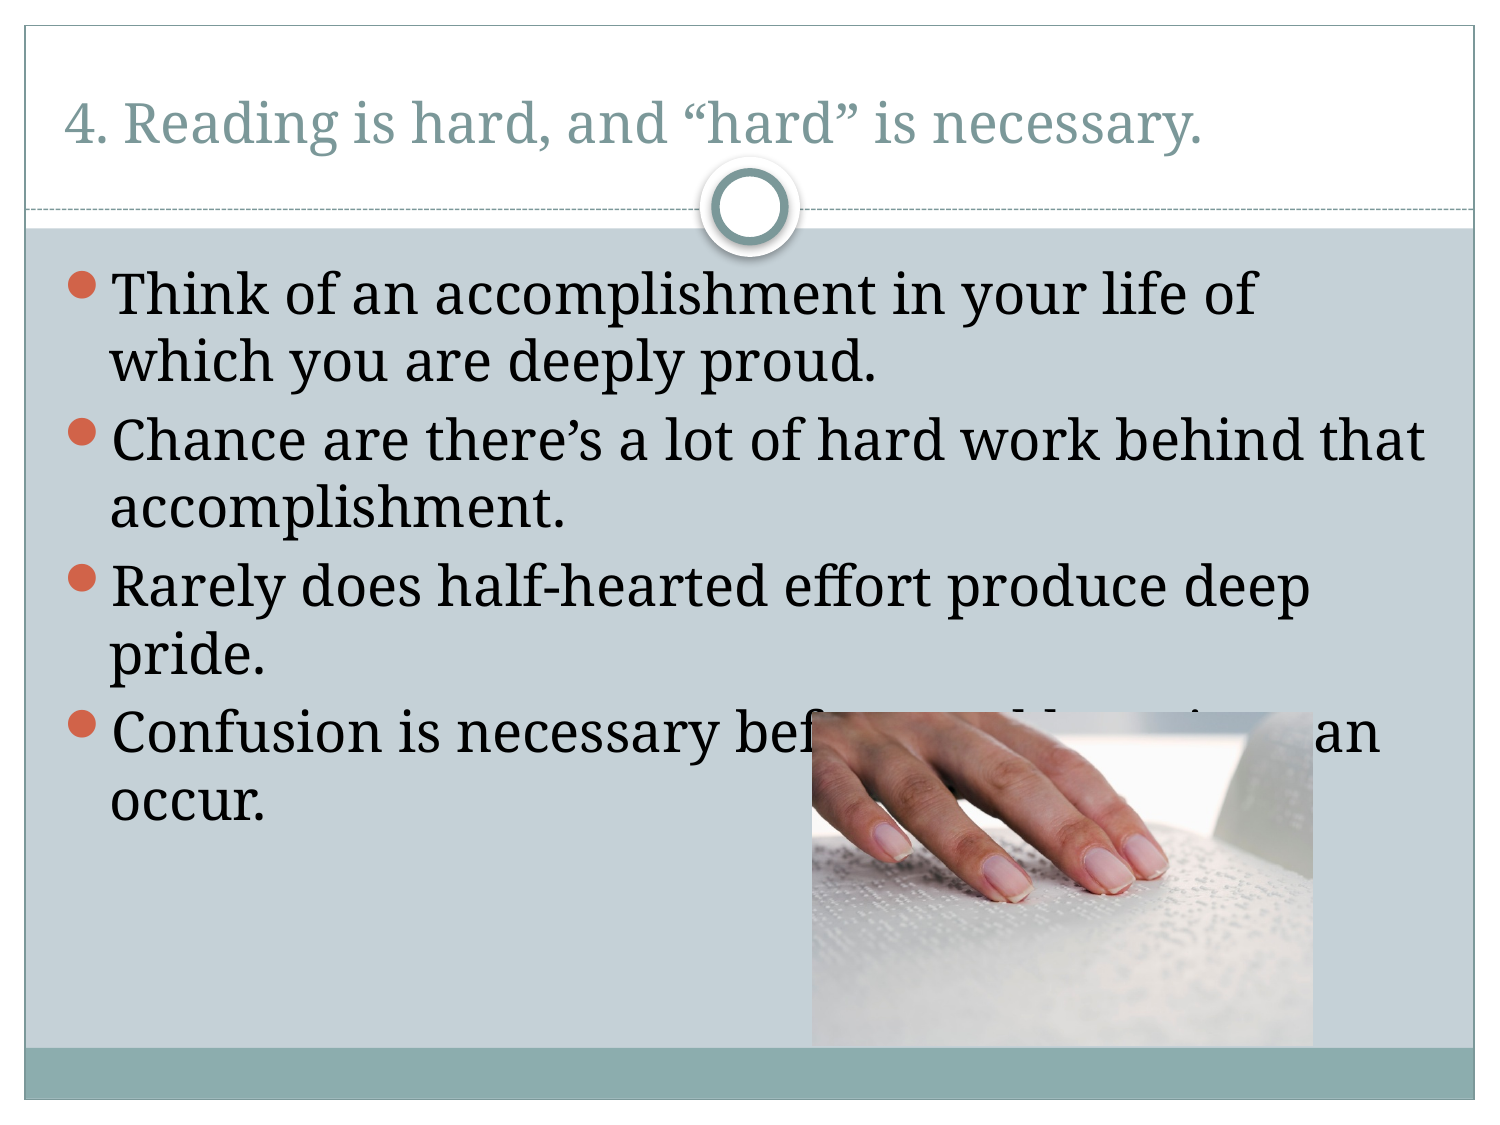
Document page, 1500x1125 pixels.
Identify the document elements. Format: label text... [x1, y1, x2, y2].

title 4. Reading is hard, and “hard” is necessary. [49, 37, 1450, 162]
picture [812, 712, 1313, 1046]
list Think of an accomplishment in your life of which you are deeply proud. Chance are there’s a lot of hard work behind that accomplishment. Rarely does half-hearted effort produce deep pride. Confusion is necessary before real learning can occur. [49, 250, 1445, 1001]
